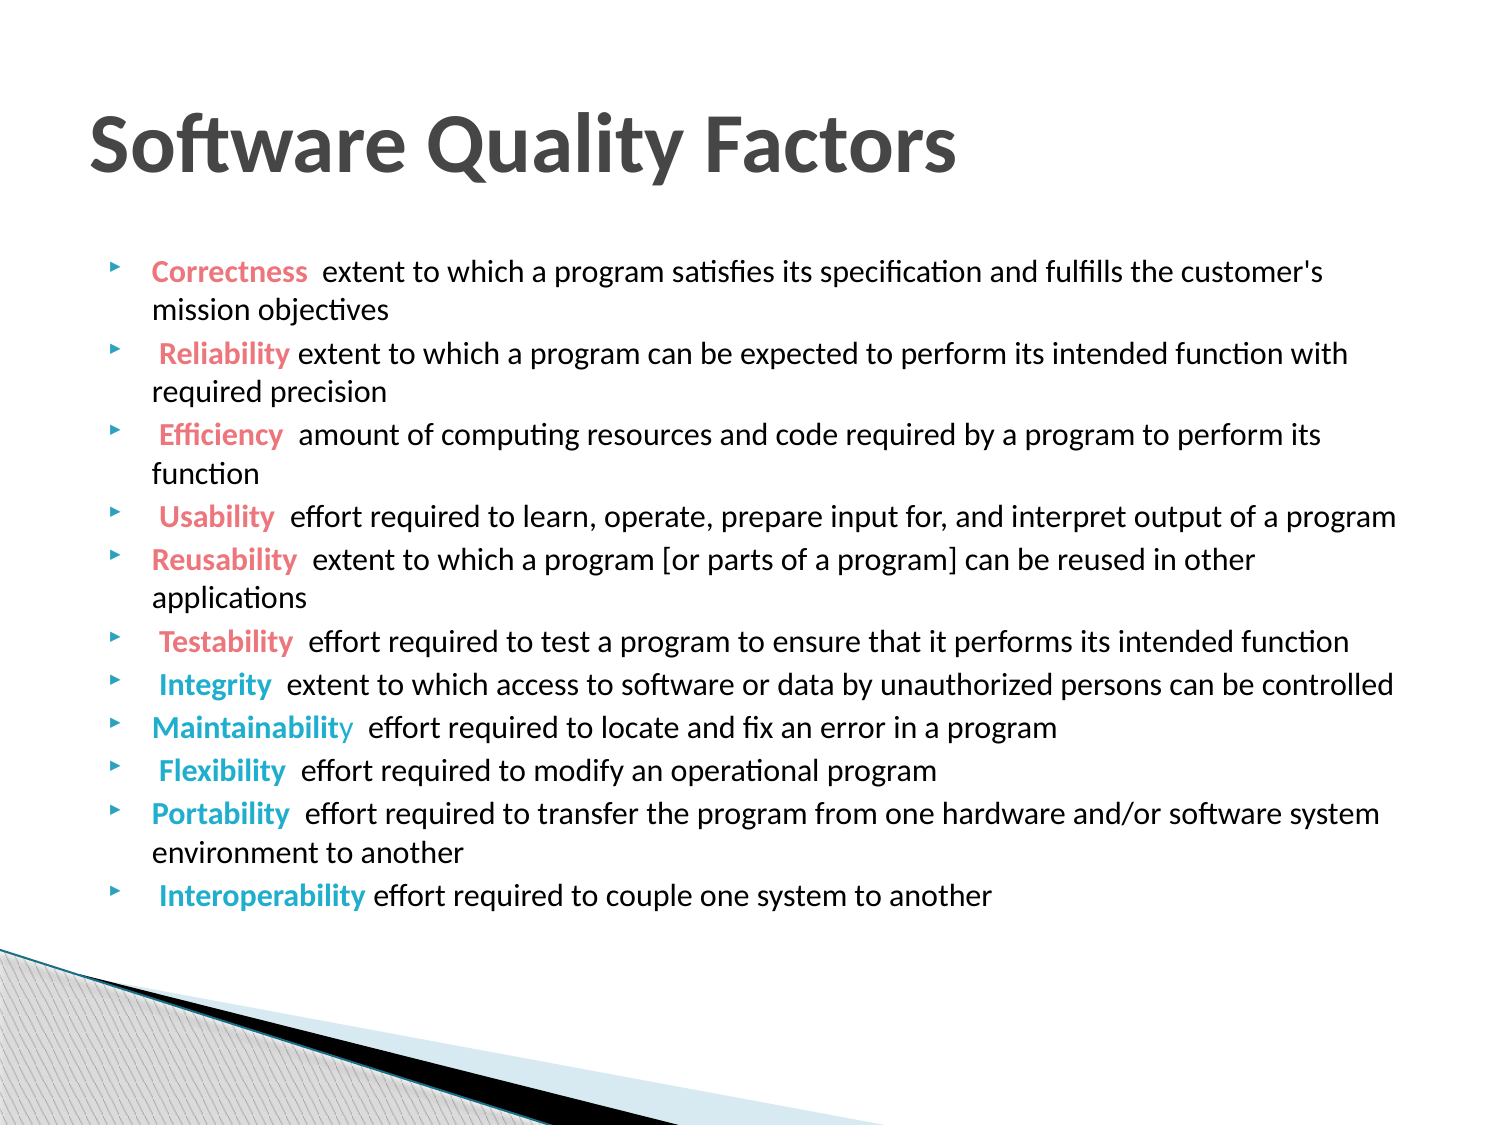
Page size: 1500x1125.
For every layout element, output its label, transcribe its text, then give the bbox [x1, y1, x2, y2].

title Software Quality Factors [75, 45, 1425, 233]
list Correctness extent to which a program satisfies its specification and fulfills the customer's mission objectives Reliability extent to which a program can be expected to perform its intended function with required precision Efficiency amount of computing resources and code required by a program to perform its function Usability effort required to learn, operate, prepare input for, and interpret output of a program Reusability extent to which a program [or parts of a program] can be reused in other applications Testability effort required to test a program to ensure that it performs its intended function Integrity extent to which access to software or data by unauthorized persons can be controlled Maintainability effort required to locate and fix an error in a program Flexibility effort required to modify an operational program Portability effort required to transfer the program from one hardware and/or software system environment to another Interoperability effort required to couple one system to another [75, 243, 1425, 986]
